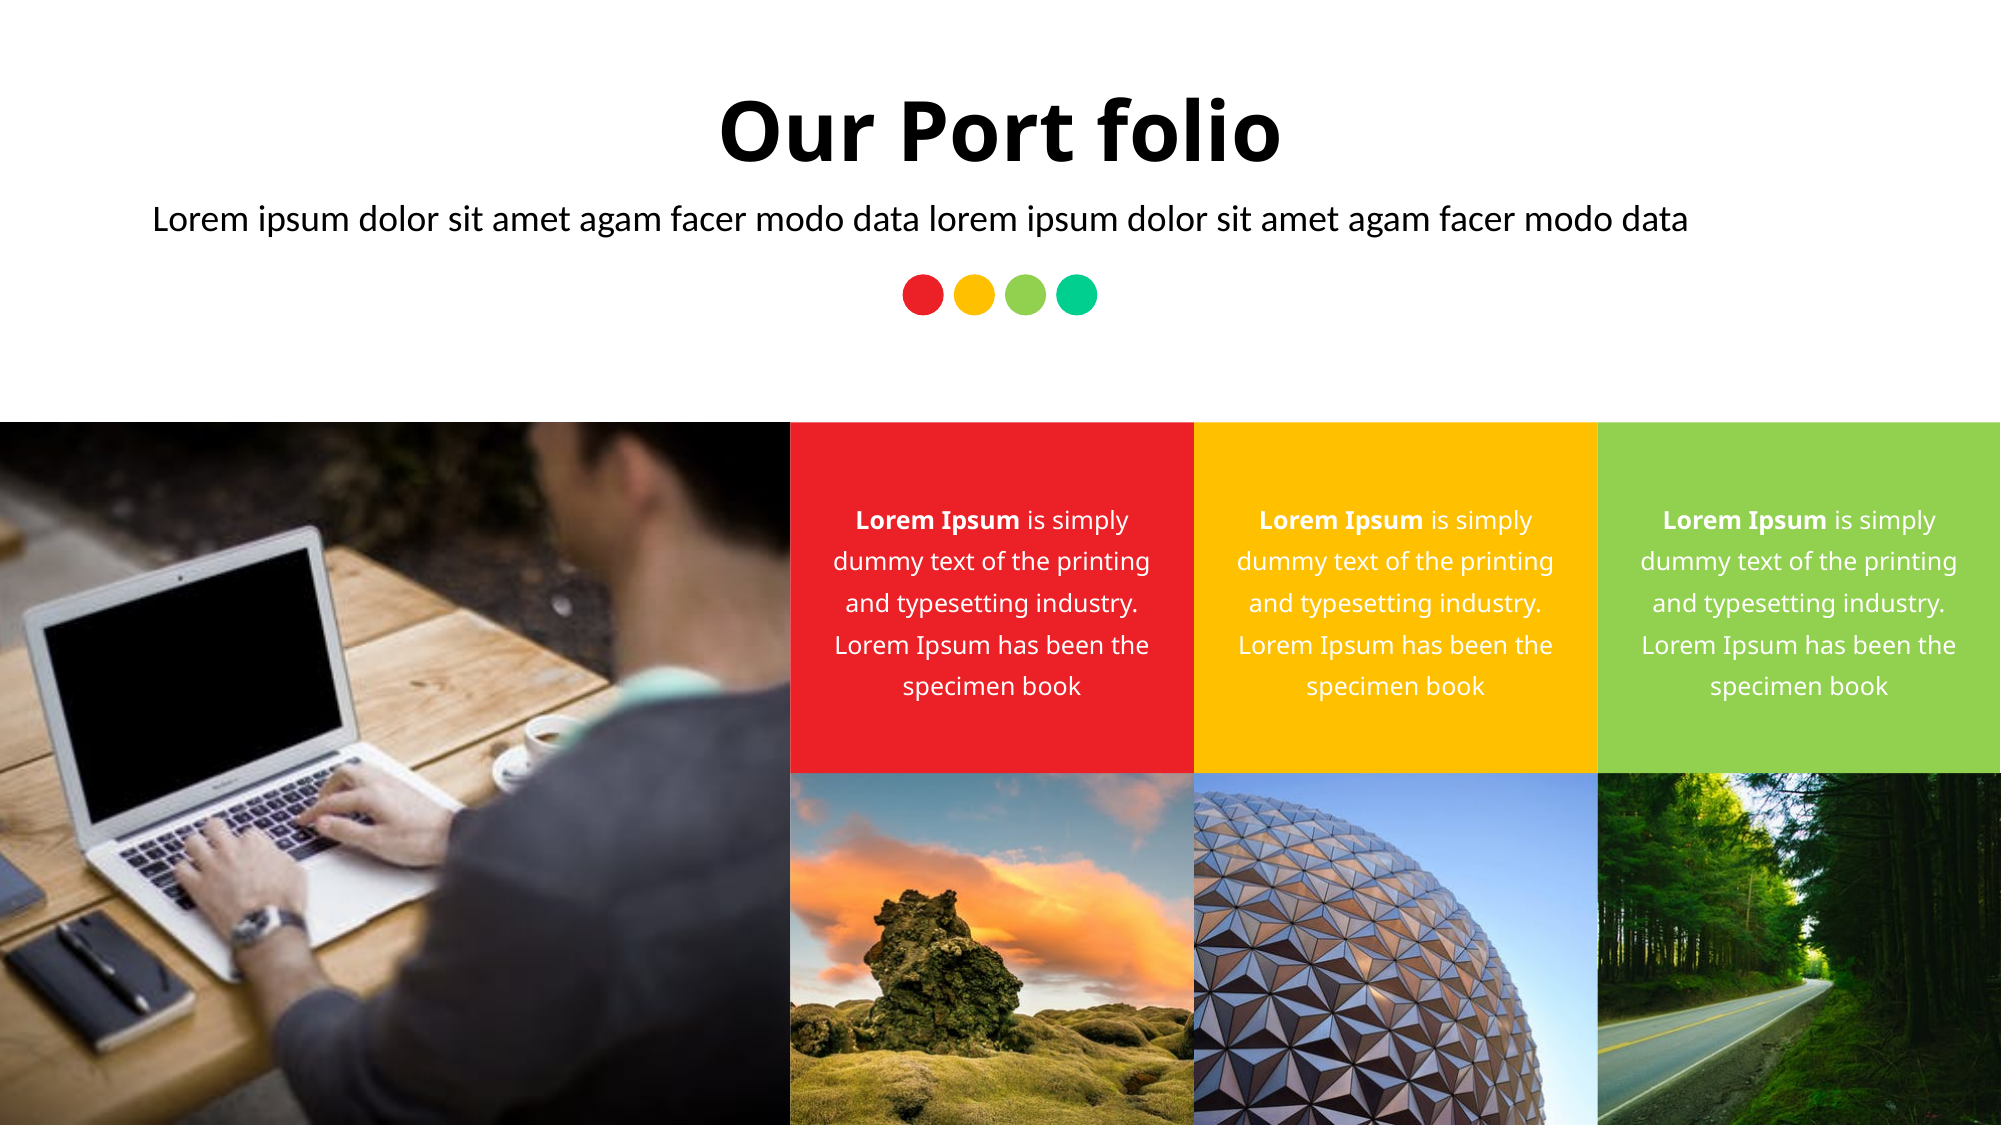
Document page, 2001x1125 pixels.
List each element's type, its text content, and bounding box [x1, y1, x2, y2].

picture [0, 422, 2001, 1125]
text_box Lorem Ipsum is simply dummy text of the printing and typesetting industry. Lorem Ipsum has been the specimen book [813, 484, 1172, 709]
text_box Lorem Ipsum is simply dummy text of the printing and typesetting industry. Lorem Ipsum has been the specimen book [1216, 484, 1575, 709]
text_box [902, 274, 1098, 316]
title Our Port folio [138, 78, 1863, 186]
subtitle Lorem ipsum dolor sit amet agam facer modo data lorem ipsum dolor sit amet agam facer modo data [138, 186, 1863, 227]
text_box [791, 422, 1194, 773]
text_box [1194, 422, 1597, 773]
text_box [1597, 422, 2000, 773]
text_box Lorem Ipsum is simply dummy text of the printing and typesetting industry. Lorem Ipsum has been the specimen book [1620, 484, 1979, 709]
